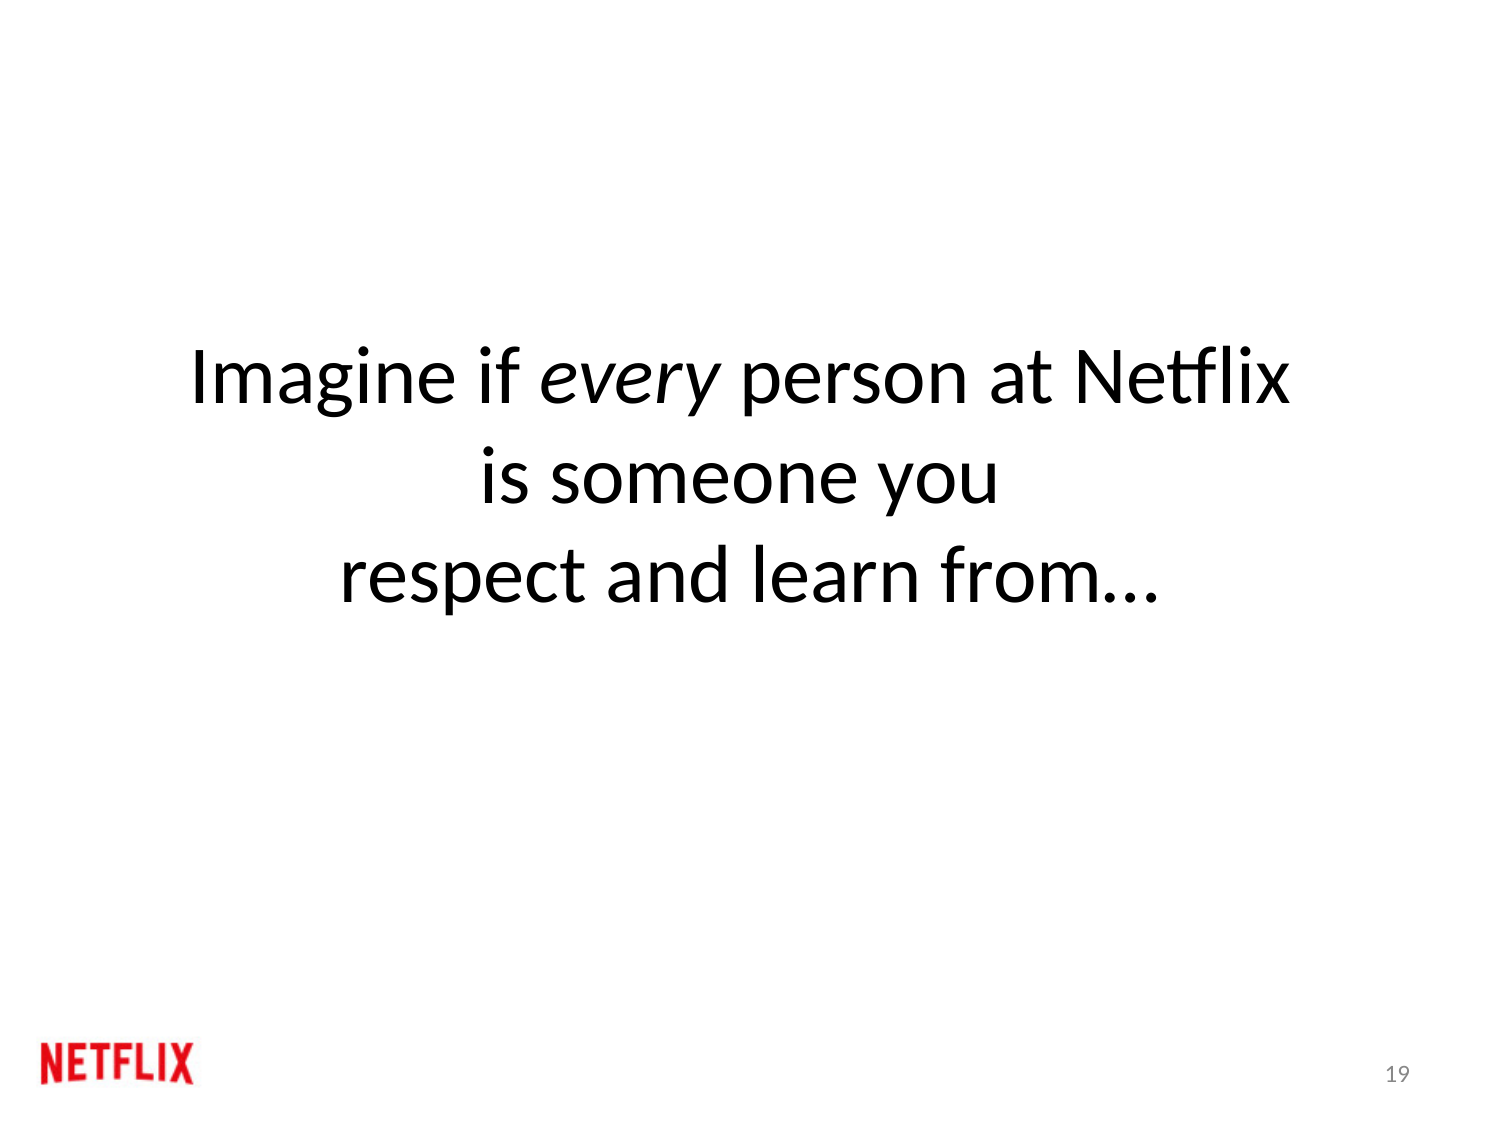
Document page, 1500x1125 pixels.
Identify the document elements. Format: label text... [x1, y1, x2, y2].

picture [24, 1024, 211, 1104]
title Imagine if every person at Netflix is someone you respect and learn from… [112, 349, 1388, 591]
slide_number ‹#› [1074, 1042, 1425, 1103]
